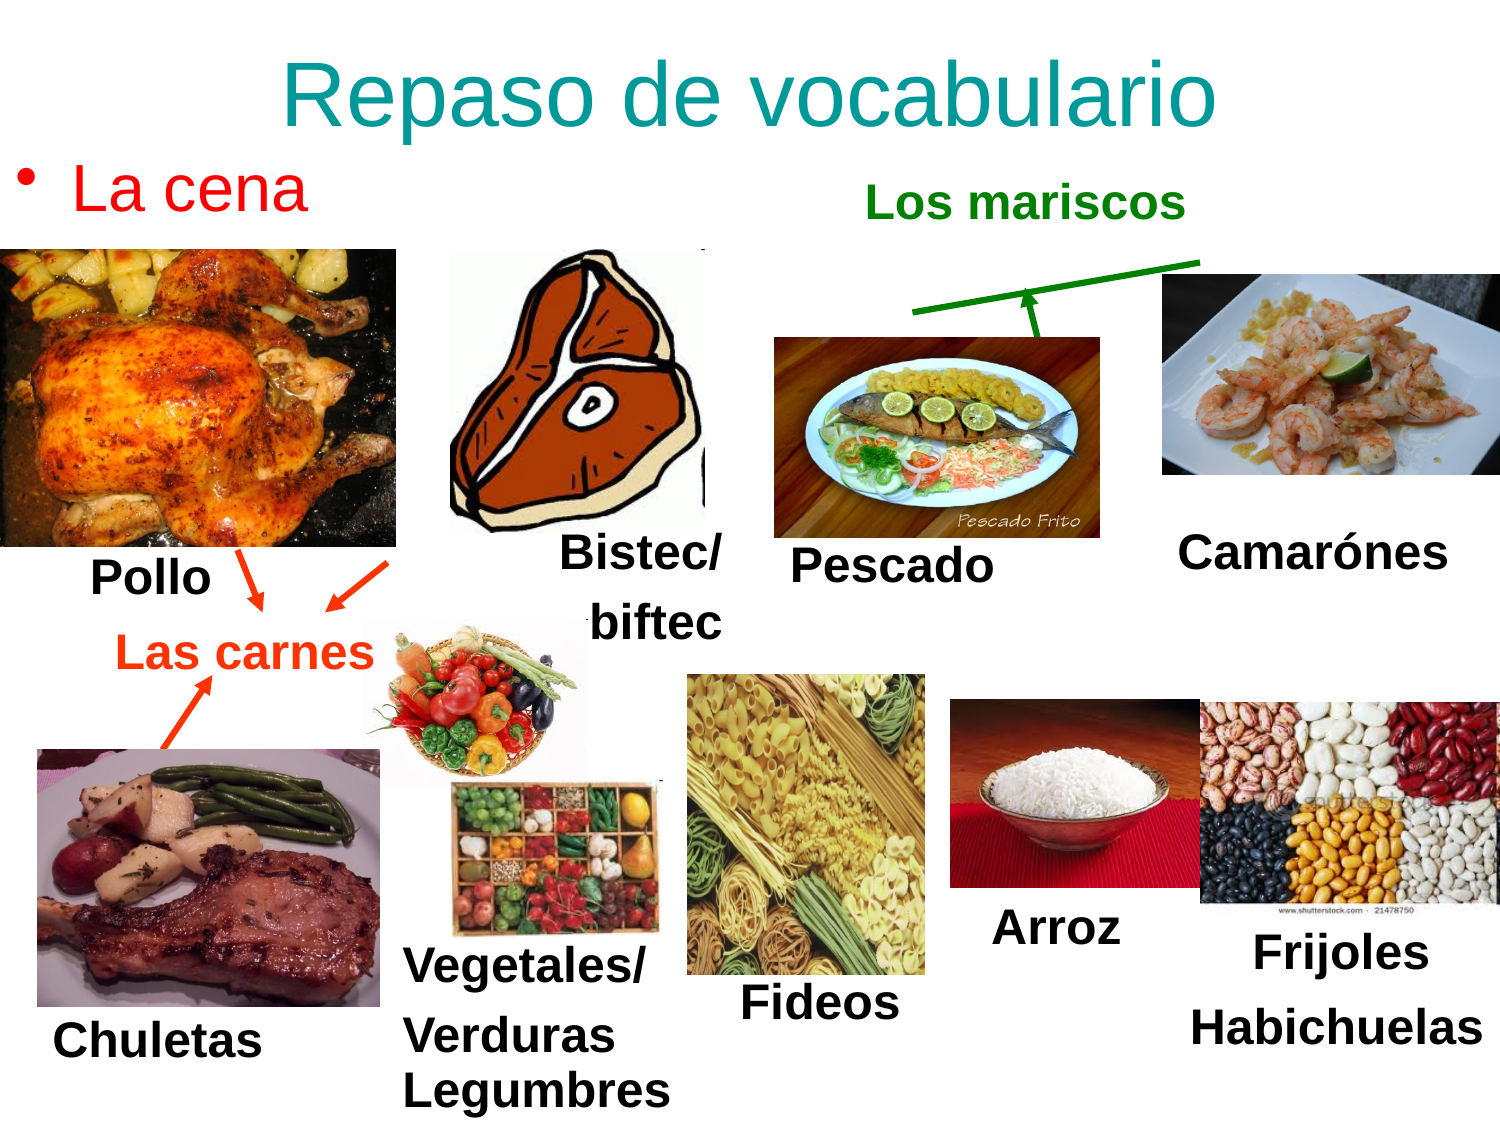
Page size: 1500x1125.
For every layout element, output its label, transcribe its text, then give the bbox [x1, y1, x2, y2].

picture [1162, 274, 1500, 476]
text_box Bistec/ biftec [399, 512, 738, 613]
text_box Habichuelas [1175, 987, 1500, 1088]
picture [37, 619, 663, 1007]
text_box Pollo [74, 555, 238, 638]
text_box [1021, 287, 1037, 335]
text_box Las carnes [99, 612, 413, 713]
text_box Arroz [962, 897, 1188, 988]
list La cena [0, 137, 1363, 918]
picture [449, 249, 705, 534]
text_box [239, 555, 264, 612]
picture [774, 337, 1101, 538]
text_box Vegetales/ Verduras [387, 924, 700, 1026]
text_box Chuletas [37, 1014, 325, 1100]
text_box Pescado [774, 546, 1025, 626]
text_box Camarónes [1162, 512, 1475, 613]
title Repaso de vocabulario [75, 17, 1425, 163]
text_box Frijoles [1237, 924, 1463, 987]
text_box Legumbres [387, 1049, 700, 1125]
text_box Los mariscos [849, 162, 1213, 263]
text_box [325, 562, 388, 612]
picture [949, 699, 1500, 917]
picture [687, 674, 926, 976]
text_box Fideos [724, 962, 950, 1063]
picture [0, 249, 396, 547]
